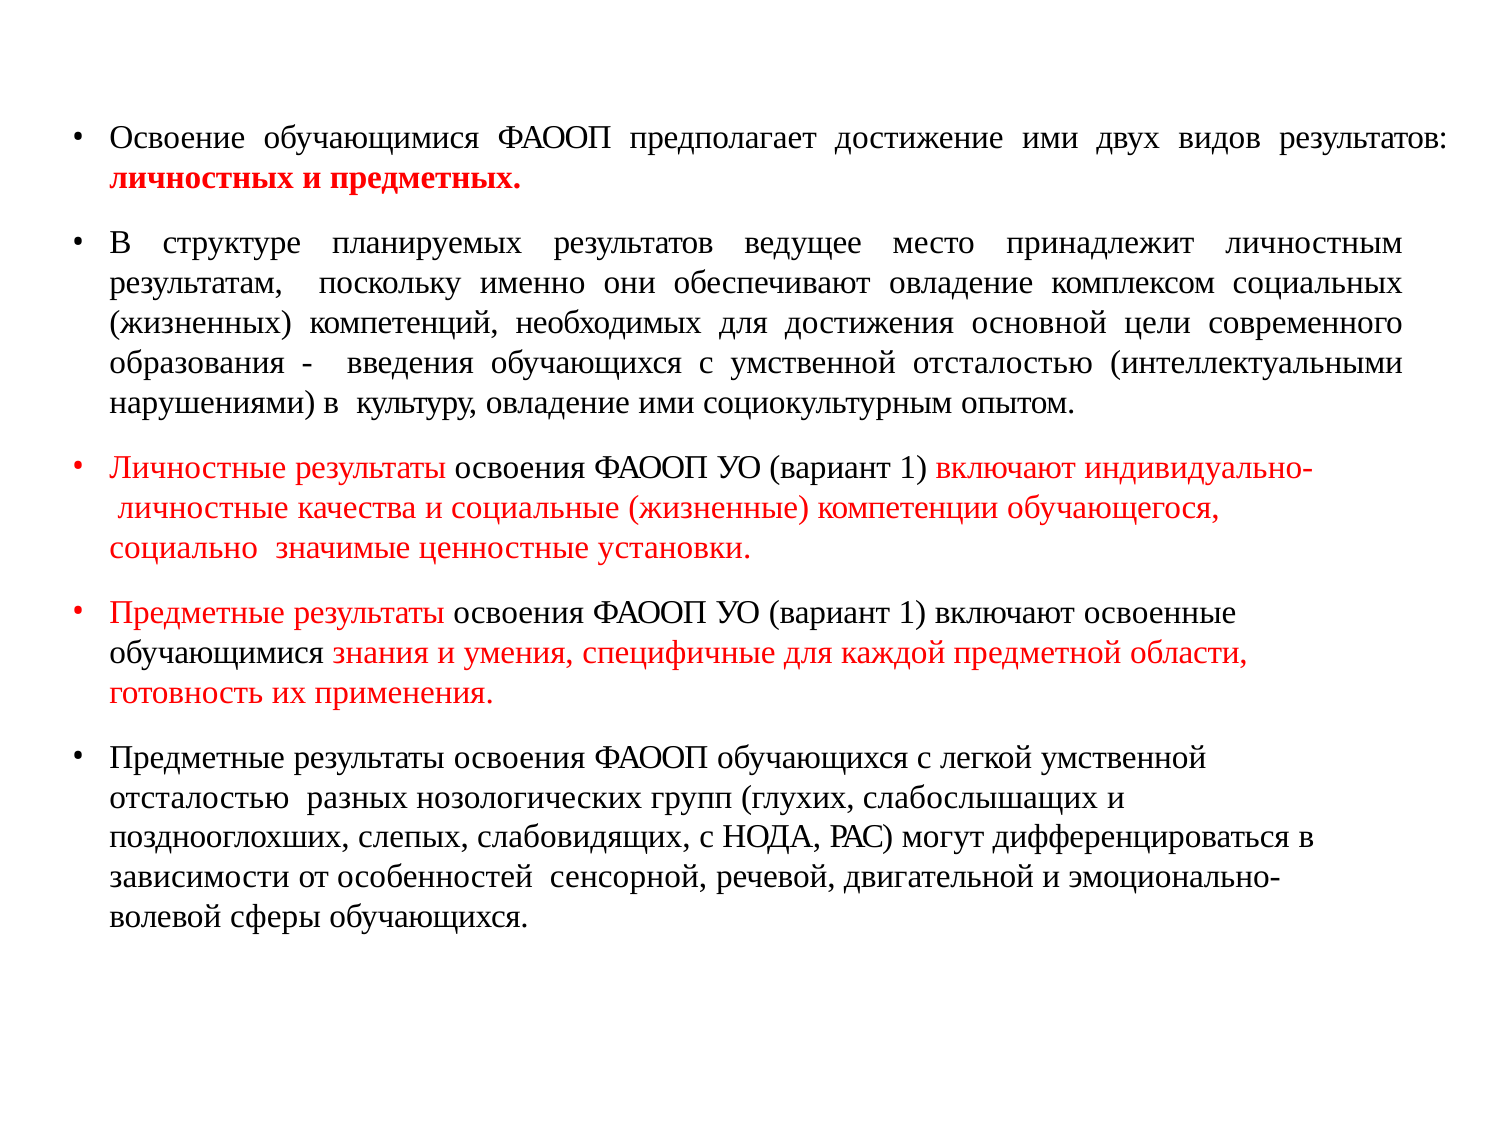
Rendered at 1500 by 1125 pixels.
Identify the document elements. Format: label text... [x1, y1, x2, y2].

text_box Освоение обучающимися ФАООП предполагает достижение ими двух видов результатов: личностных и предметных. В структуре планируемых результатов ведущее место принадлежит личностным результатам, поскольку именно они обеспечивают овладение комплексом социальных (жизненных) компетенций, необходимых для достижения основной цели современного образования - введения обучающихся с умственной отсталостью (интеллектуальными нарушениями) в культуру, овладение ими социокультурным опытом. Личностные результаты освоения ФАООП УО (вариант 1) включают индивидуально- личностные качества и социальные (жизненные) компетенции обучающегося, социально значимые ценностные установки. Предметные результаты освоения ФАООП УО (вариант 1) включают освоенные обучающимися знания и умения, специфичные для каждой предметной области, готовность их применения. Предметные результаты освоения ФАООП обучающихся с легкой умственной отсталостью разных нозологических групп (глухих, слабослышащих и позднооглохших, слепых, слабовидящих, с НОДА, РАС) могут дифференцироваться в зависимости от особенностей сенсорной, речевой, двигательной и эмоционально-волевой сферы обучающихся. [69, 113, 1449, 935]
